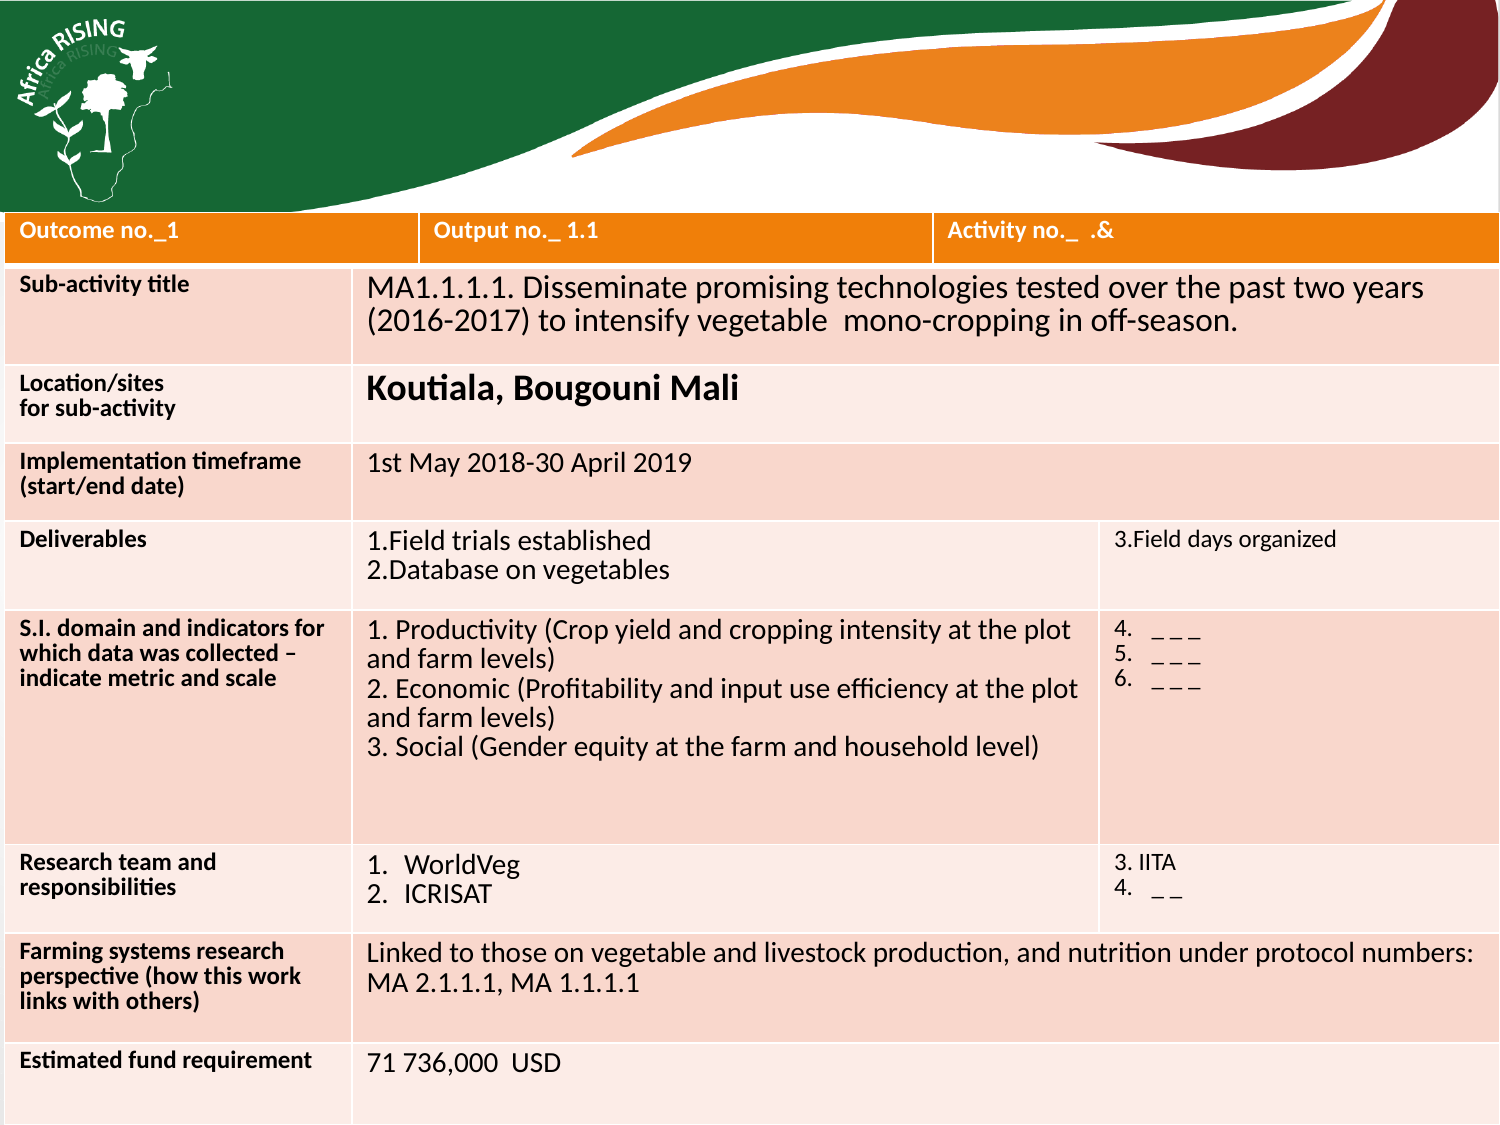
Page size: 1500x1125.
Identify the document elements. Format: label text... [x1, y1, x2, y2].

table_cell MA1.1.1.1. Disseminate promising technologies tested over the past two years (2016-2017) to intensify vegetable mono-cropping in off-season. [353, 269, 1499, 364]
table_header Outcome no._1 [5, 213, 418, 263]
table_header Output no._ 1.1 [420, 213, 932, 263]
table_cell Deliverables [5, 522, 351, 609]
table_cell Linked to those on vegetable and livestock production, and nutrition under protocol numbers: MA 2.1.1.1, MA 1.1.1.1 [353, 934, 1499, 1042]
table_cell Sub-activity title [5, 269, 351, 364]
table_cell 1.Field trials established 2.Database on vegetables [353, 522, 1098, 609]
picture [0, 0, 1499, 222]
table_cell Koutiala, Bougouni Mali [353, 366, 1499, 442]
table_cell S.I. domain and indicators for which data was collected – indicate metric and scale [5, 611, 351, 844]
table_cell Research team and responsibilities [5, 845, 351, 932]
table_cell 71 736,000 USD [353, 1044, 1499, 1124]
table_cell 1. Productivity (Crop yield and cropping intensity at the plot and farm levels) 2. Economic (Profitability and input use efficiency at the plot and farm levels) 3. Social (Gender equity at the farm and household level) [353, 611, 1098, 844]
table_header Activity no._ .& [934, 213, 1499, 263]
table_cell _ _ _ _ _ _ _ _ _ [1100, 611, 1499, 844]
table_cell Implementation timeframe (start/end date) [5, 444, 351, 520]
table_cell WorldVeg ICRISAT [353, 845, 1098, 932]
table_cell 3. IITA _ _ [1100, 845, 1499, 932]
table_cell Estimated fund requirement [5, 1044, 351, 1124]
table_cell 3.Field days organized [1100, 522, 1499, 609]
table_cell Location/sites for sub-activity [5, 366, 351, 442]
table_cell Farming systems research perspective (how this work links with others) [5, 934, 351, 1042]
table_cell 1st May 2018-30 April 2019 [353, 444, 1499, 520]
